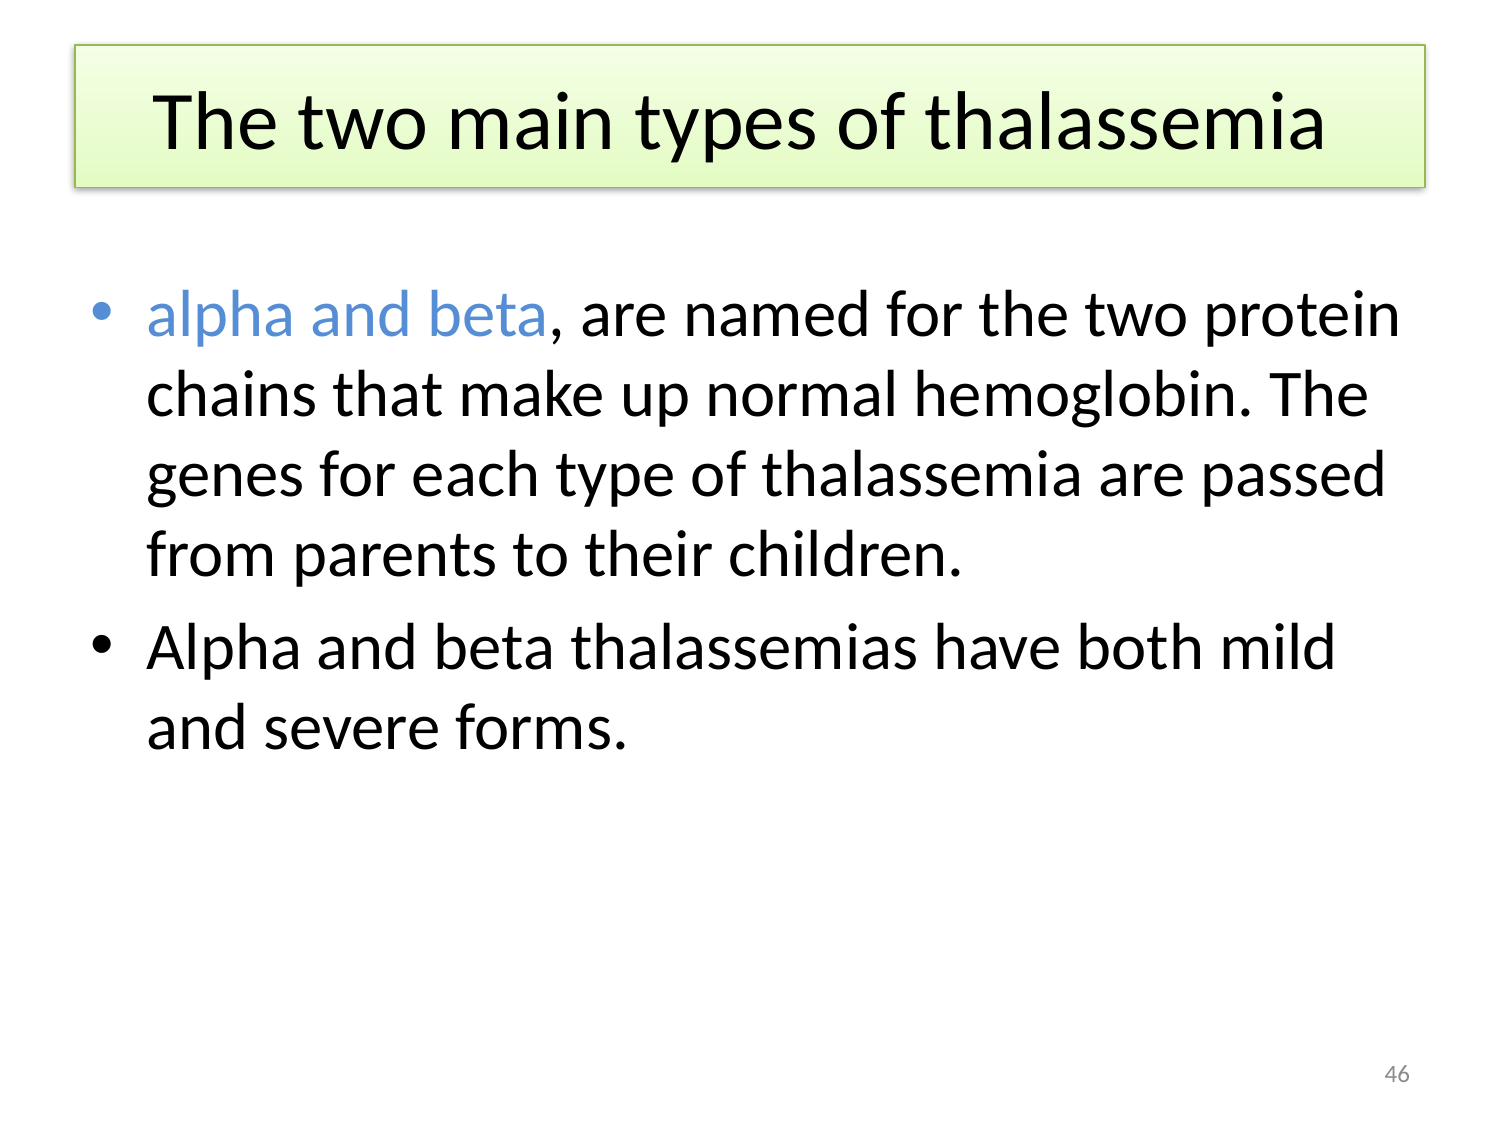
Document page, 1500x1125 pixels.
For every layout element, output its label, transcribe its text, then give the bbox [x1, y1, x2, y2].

list alpha and beta, are named for the two protein chains that make up normal hemoglobin. The genes for each type of thalassemia are passed from parents to their children. Alpha and beta thalassemias have both mild and severe forms. [75, 262, 1425, 1005]
title The two main types of thalassemia [74, 44, 1426, 188]
slide_number 46 [1074, 1042, 1425, 1103]
